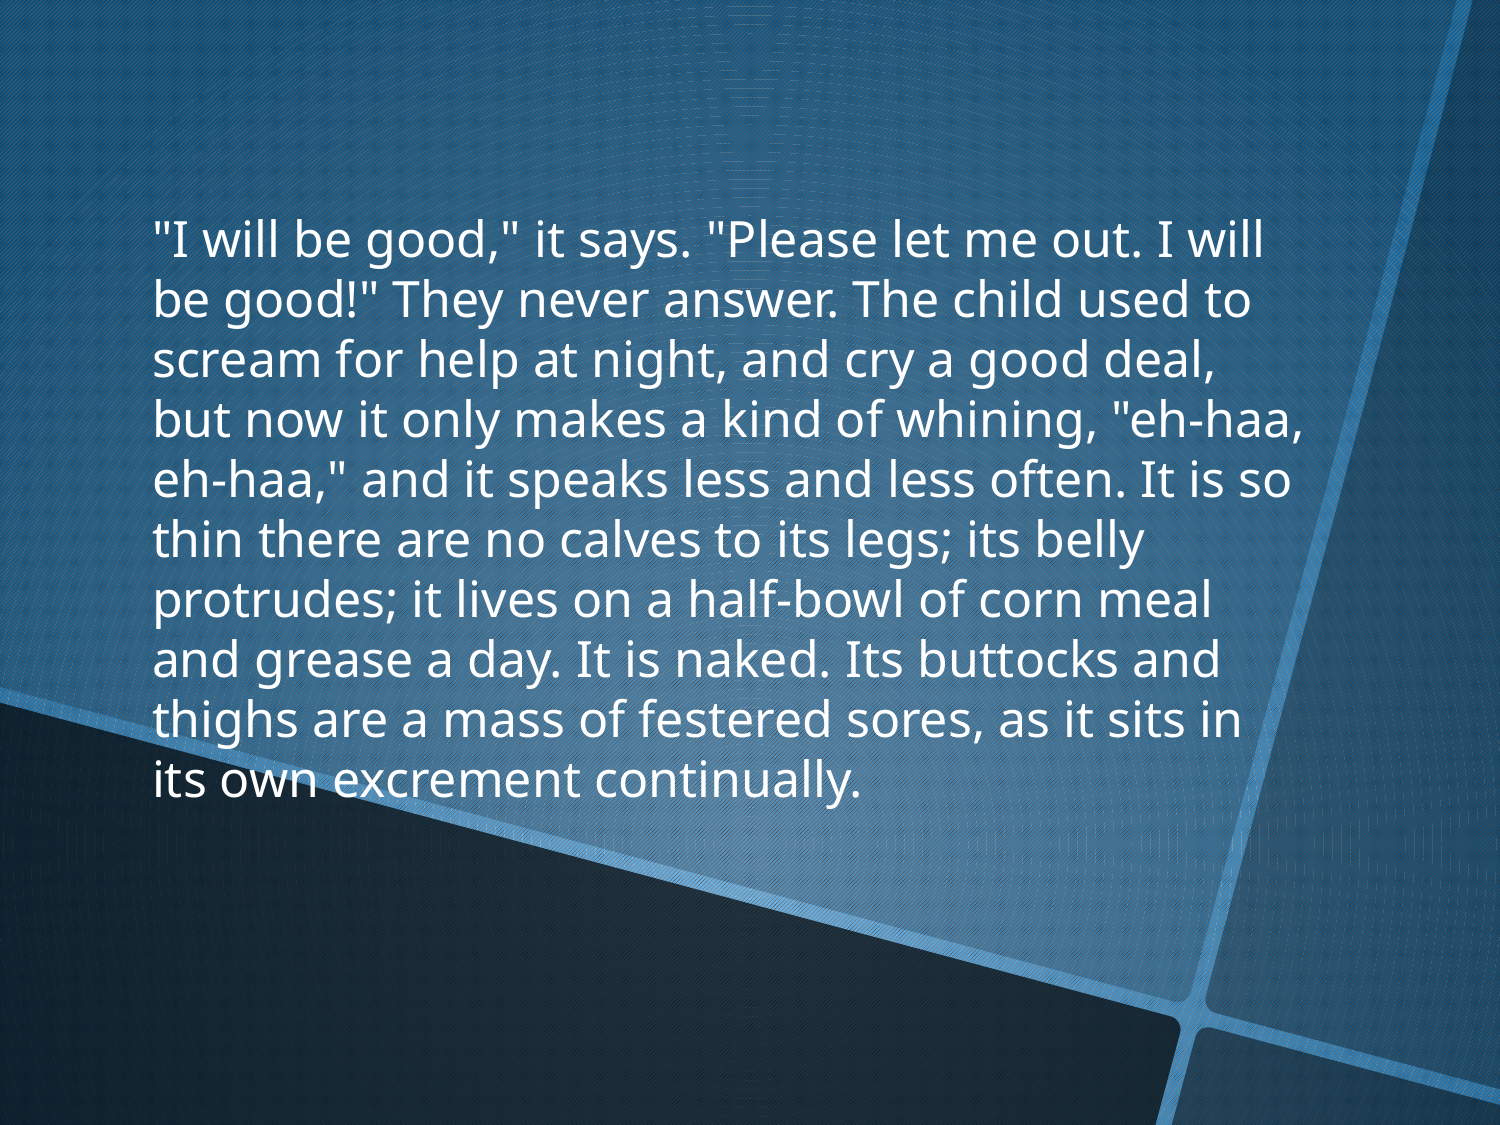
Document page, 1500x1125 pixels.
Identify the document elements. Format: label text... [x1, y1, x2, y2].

text_box "I will be good," it says. "Please let me out. I will be good!" They never answer. The child used to scream for help at night, and cry a good deal, but now it only makes a kind of whining, "eh-haa, eh-haa," and it speaks less and less often. It is so thin there are no calves to its legs; its belly protrudes; it lives on a half-bowl of corn meal and grease a day. It is naked. Its buttocks and thighs are a mass of festered sores, as it sits in its own excrement continually. [137, 199, 1325, 815]
